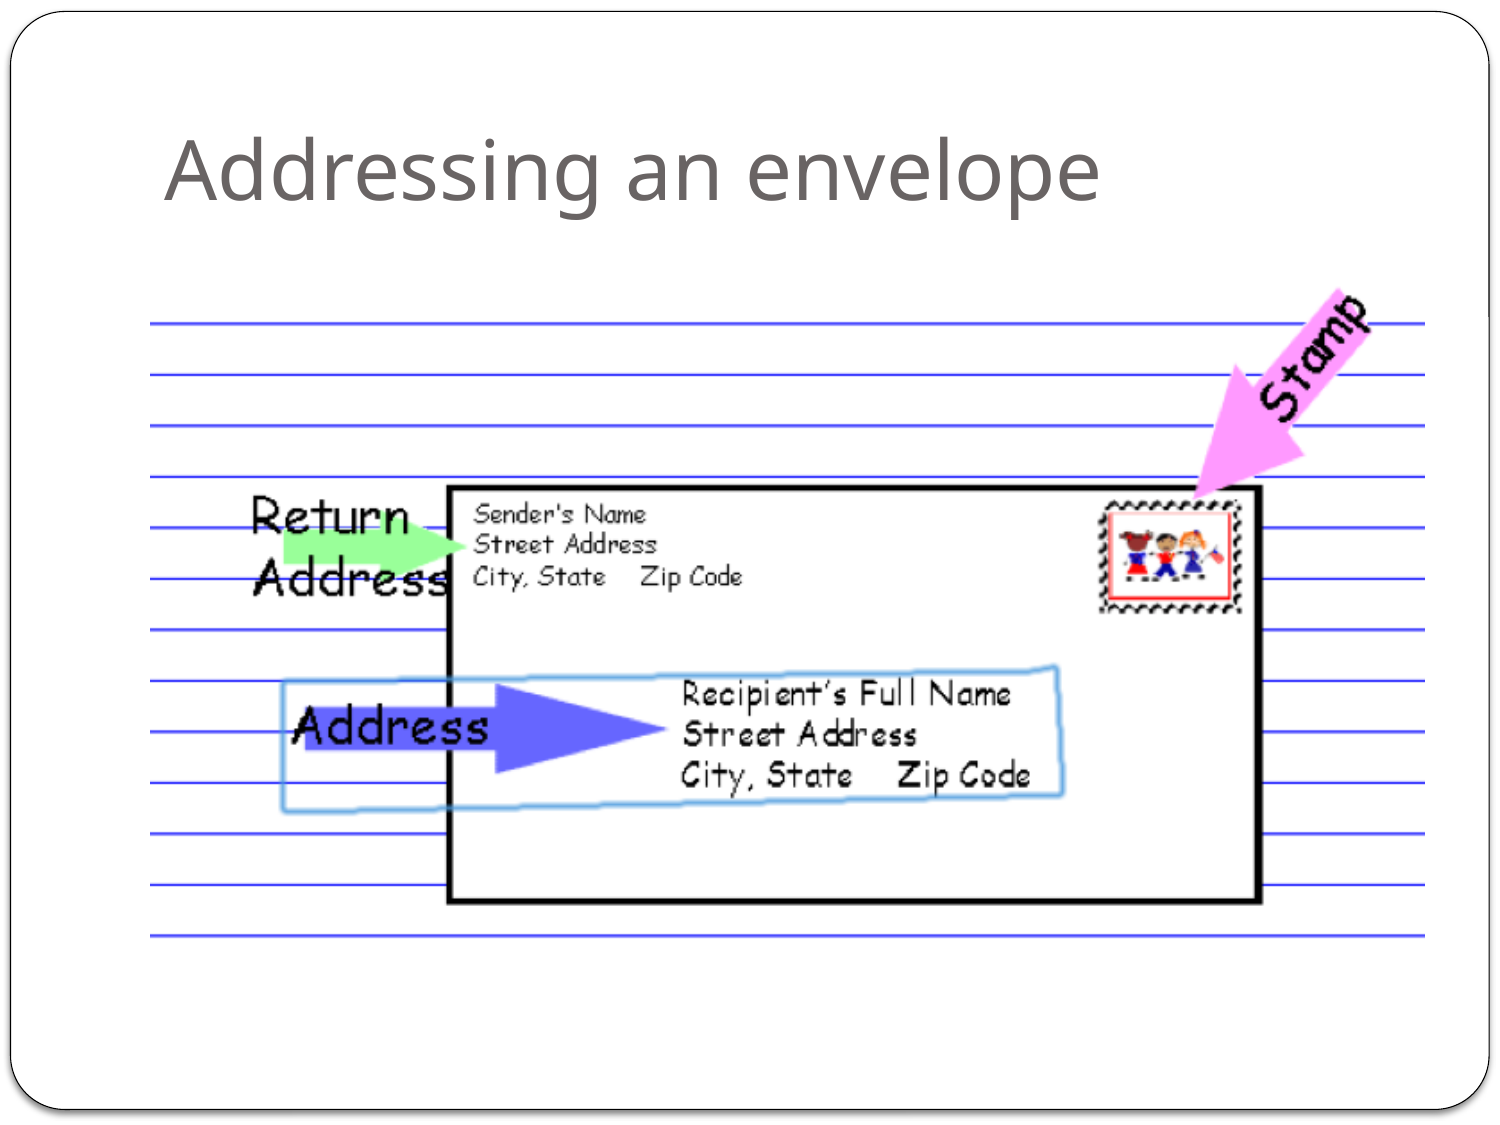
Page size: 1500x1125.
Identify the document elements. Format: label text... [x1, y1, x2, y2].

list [149, 237, 1426, 988]
title Addressing an envelope [150, 45, 1425, 233]
